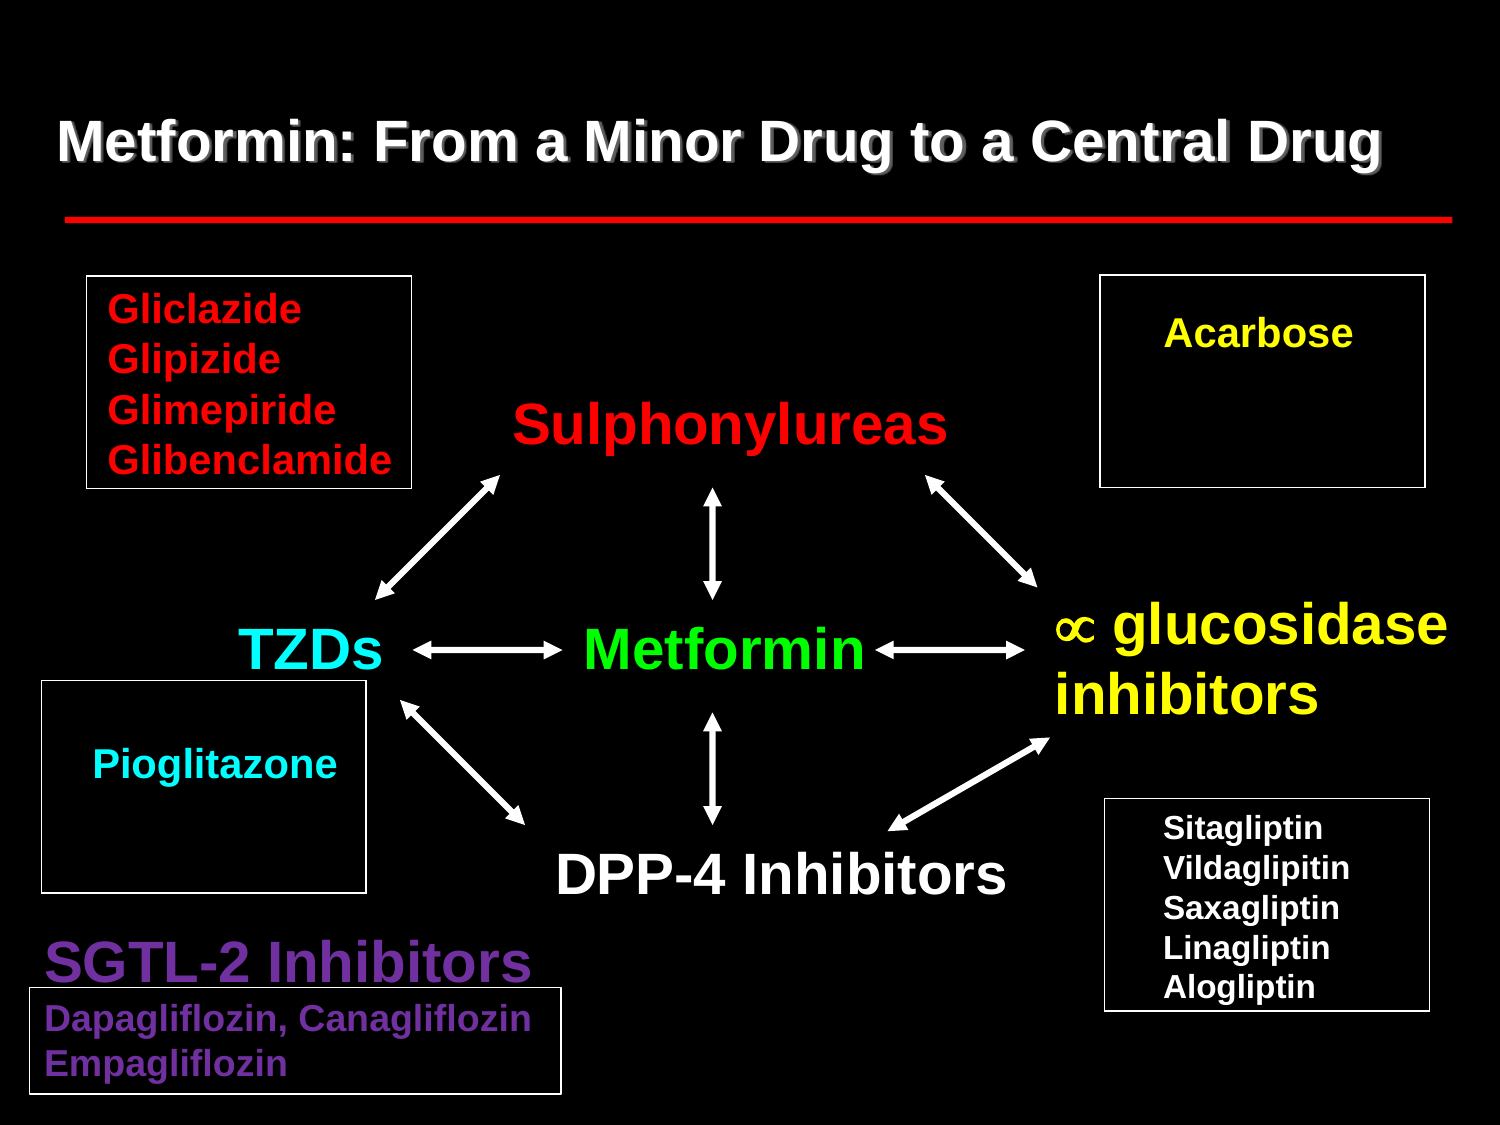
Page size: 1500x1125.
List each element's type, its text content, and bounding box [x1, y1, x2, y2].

text_box TZDs [223, 604, 399, 689]
text_box [399, 699, 526, 826]
text_box [887, 737, 1051, 832]
text_box DPP-4 Inhibitors [540, 829, 1024, 914]
text_box [29, 987, 561, 1094]
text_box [41, 680, 367, 897]
text_box SGTL-2 Inhibitors Dapagliflozin, Canagliflozin Empagliflozin [29, 916, 609, 1125]
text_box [1104, 798, 1430, 1017]
text_box [924, 474, 1038, 588]
text_box [412, 643, 563, 657]
text_box [706, 712, 719, 826]
text_box [706, 487, 719, 601]
title Metformin: From a Minor Drug to a Central Drug [41, 42, 1500, 181]
text_box [375, 474, 500, 601]
text_box Metformin [569, 604, 881, 689]
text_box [86, 274, 412, 493]
text_box Sulphonylureas [497, 379, 965, 464]
text_box [874, 643, 1025, 657]
text_box  glucosidase inhibitors [1040, 579, 1465, 734]
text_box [1099, 274, 1426, 488]
